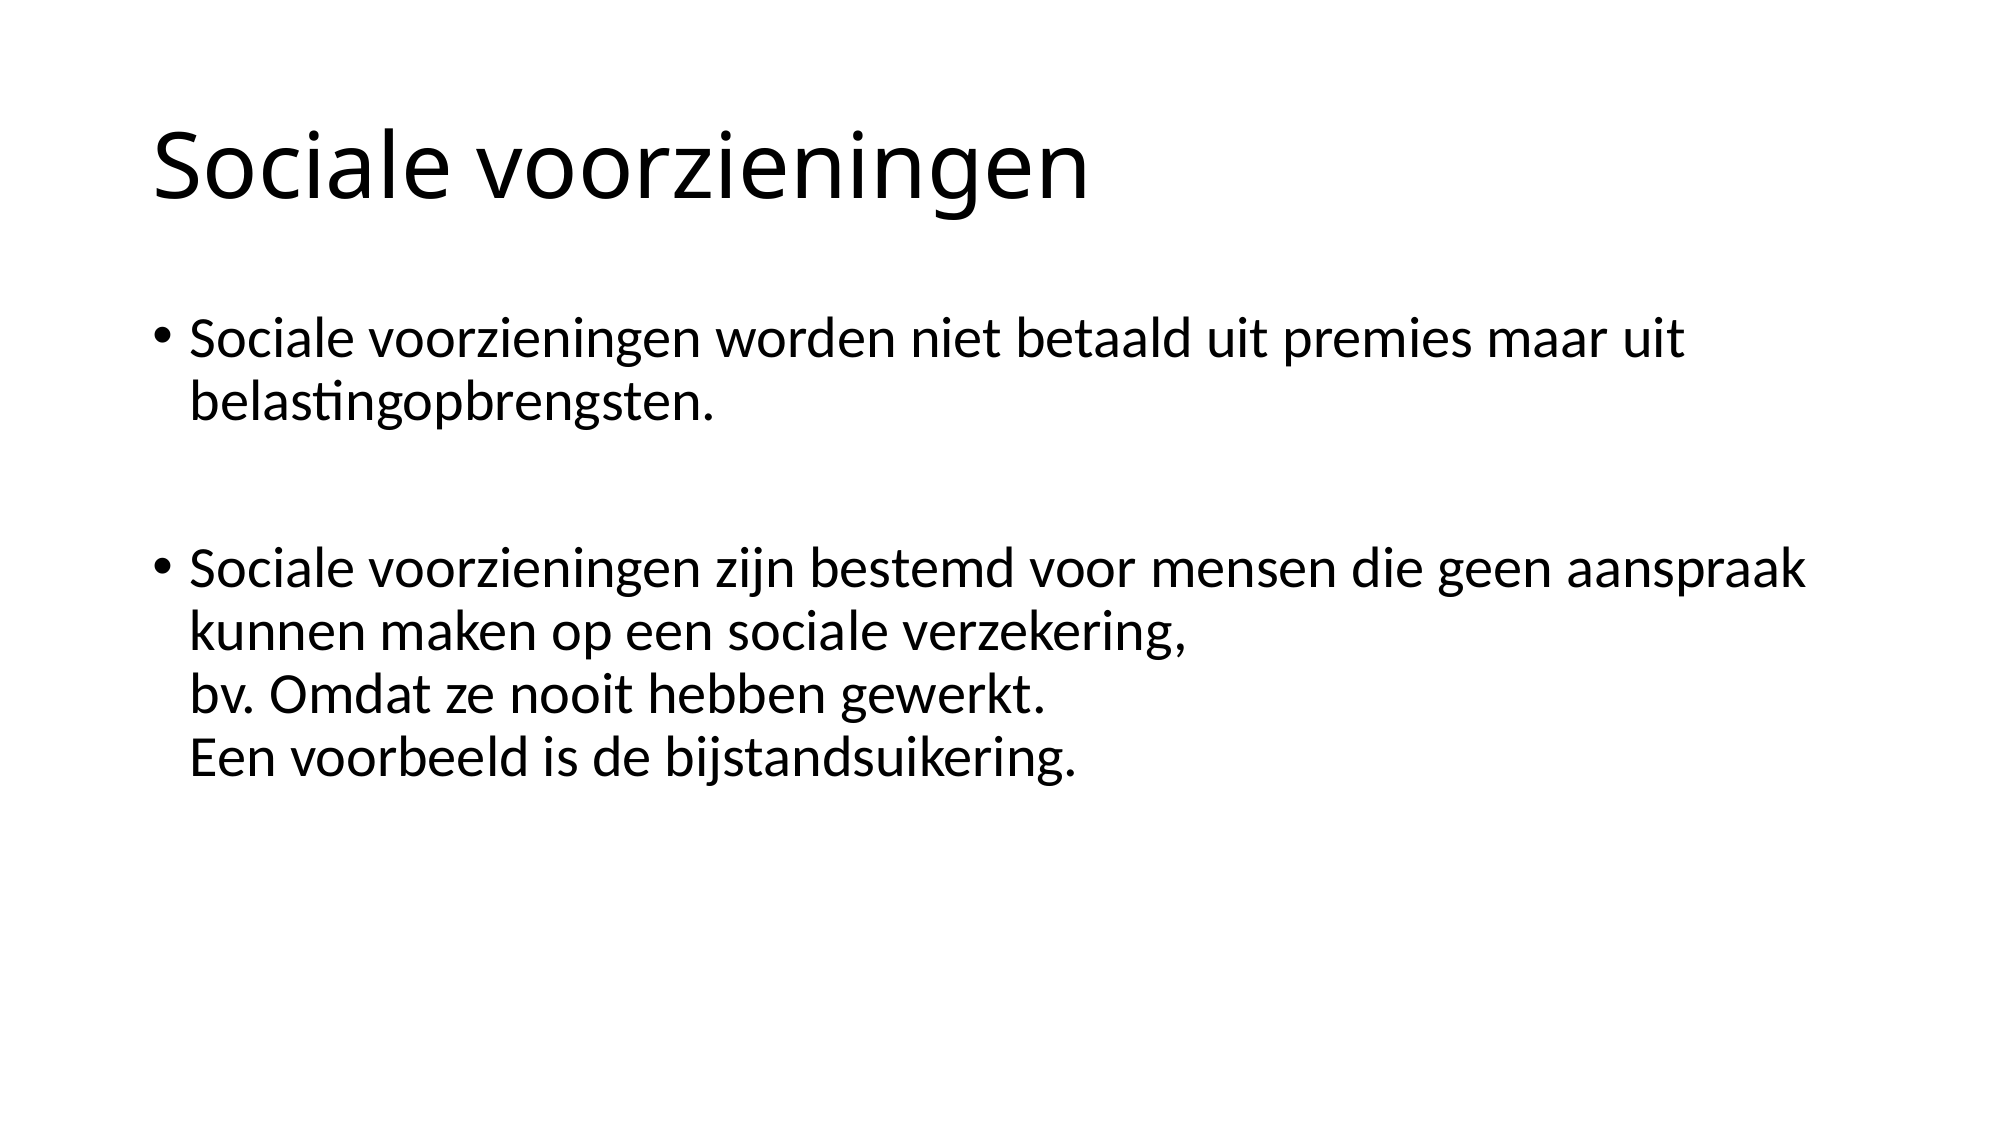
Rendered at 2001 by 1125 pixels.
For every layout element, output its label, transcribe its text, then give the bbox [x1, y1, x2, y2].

list Sociale voorzieningen worden niet betaald uit premies maar uit belastingopbrengsten. Sociale voorzieningen zijn bestemd voor mensen die geen aanspraak kunnen maken op een sociale verzekering, bv. Omdat ze nooit hebben gewerkt. Een voorbeeld is de bijstandsuikering. [137, 299, 1863, 1014]
title Sociale voorzieningen [137, 59, 1863, 278]
